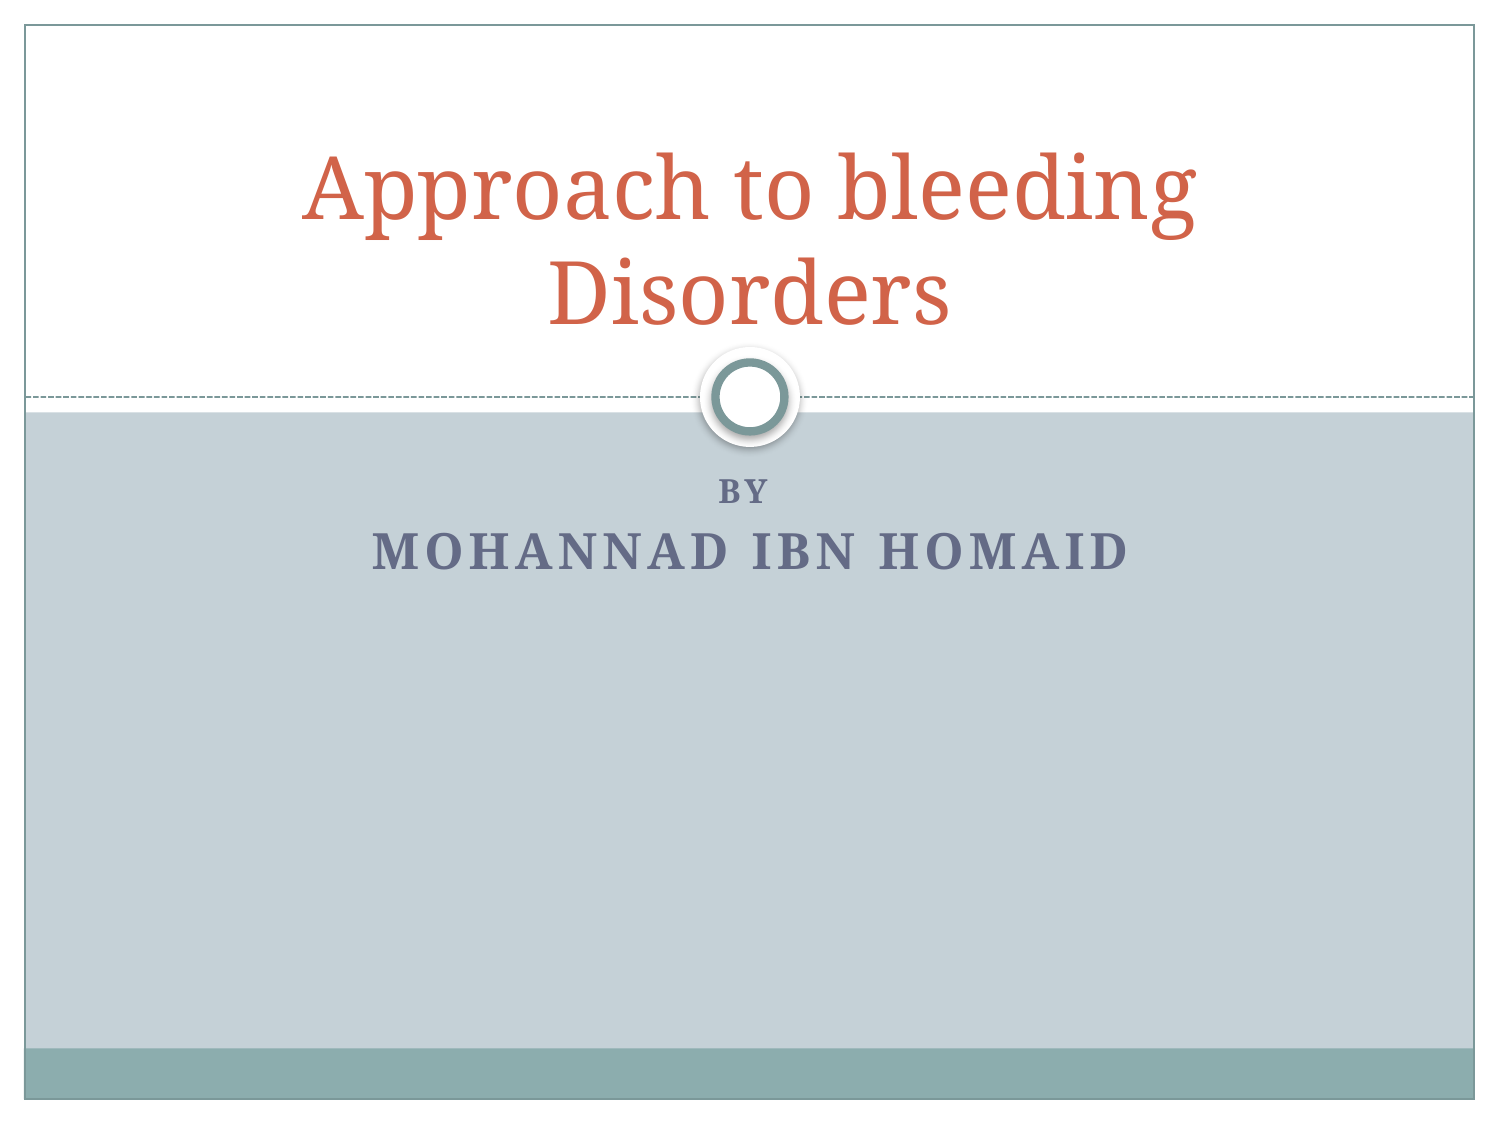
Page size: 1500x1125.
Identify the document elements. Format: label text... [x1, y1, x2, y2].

title Approach to bleeding Disorders [112, 62, 1388, 350]
subtitle By Mohannad Ibn Homaid [225, 462, 1275, 750]
